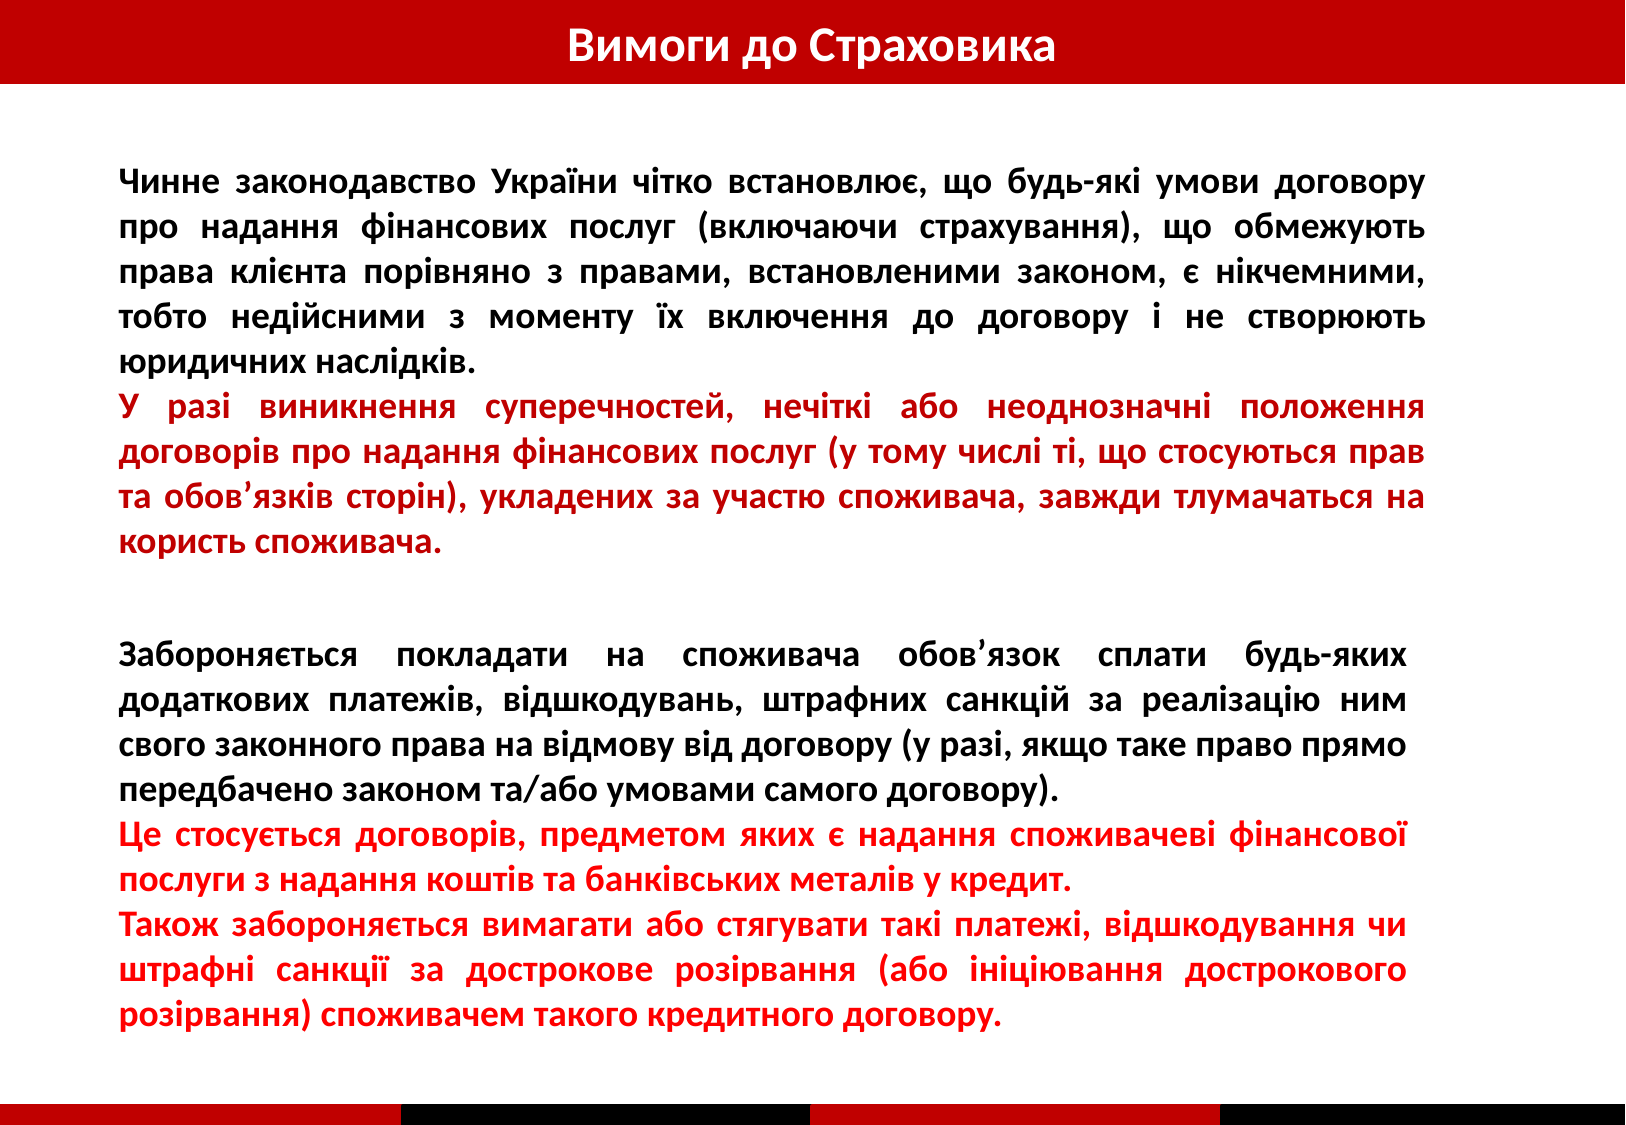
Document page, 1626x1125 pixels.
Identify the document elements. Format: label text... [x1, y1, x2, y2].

text_box [810, 1104, 1220, 1125]
text_box Чинне законодавство України чітко встановлює, що будь-які умови договору про надання фінансових послуг (включаючи страхування), що обмежують права клієнта порівняно з правами, встановленими законом, є нікчемними, тобто недійсними з моменту їх включення до договору і не створюють юридичних наслідків. У разі виникнення суперечностей, нечіткі або неоднозначні положення договорів про надання фінансових послуг (у тому числі ті, що стосуються прав та обов’язків сторін), укладених за участю споживача, завжди тлумачаться на користь споживача. [103, 148, 1442, 569]
text_box [1220, 1104, 1625, 1125]
text_box Вимоги до Страховика [0, 0, 1625, 84]
text_box [0, 1104, 401, 1125]
text_box [401, 1104, 810, 1125]
text_box Забороняється покладати на споживача обов’язок сплати будь-яких додаткових платежів, відшкодувань, штрафних санкцій за реалізацію ним свого законного права на відмову від договору (у разі, якщо таке право прямо передбачено законом та/або умовами самого договору). Це стосується договорів, предметом яких є надання споживачеві фінансової послуги з надання коштів та банківських металів у кредит. Також забороняється вимагати або стягувати такі платежі, відшкодування чи штрафні санкції за дострокове розірвання (або ініціювання дострокового розірвання) споживачем такого кредитного договору. [103, 621, 1424, 1042]
